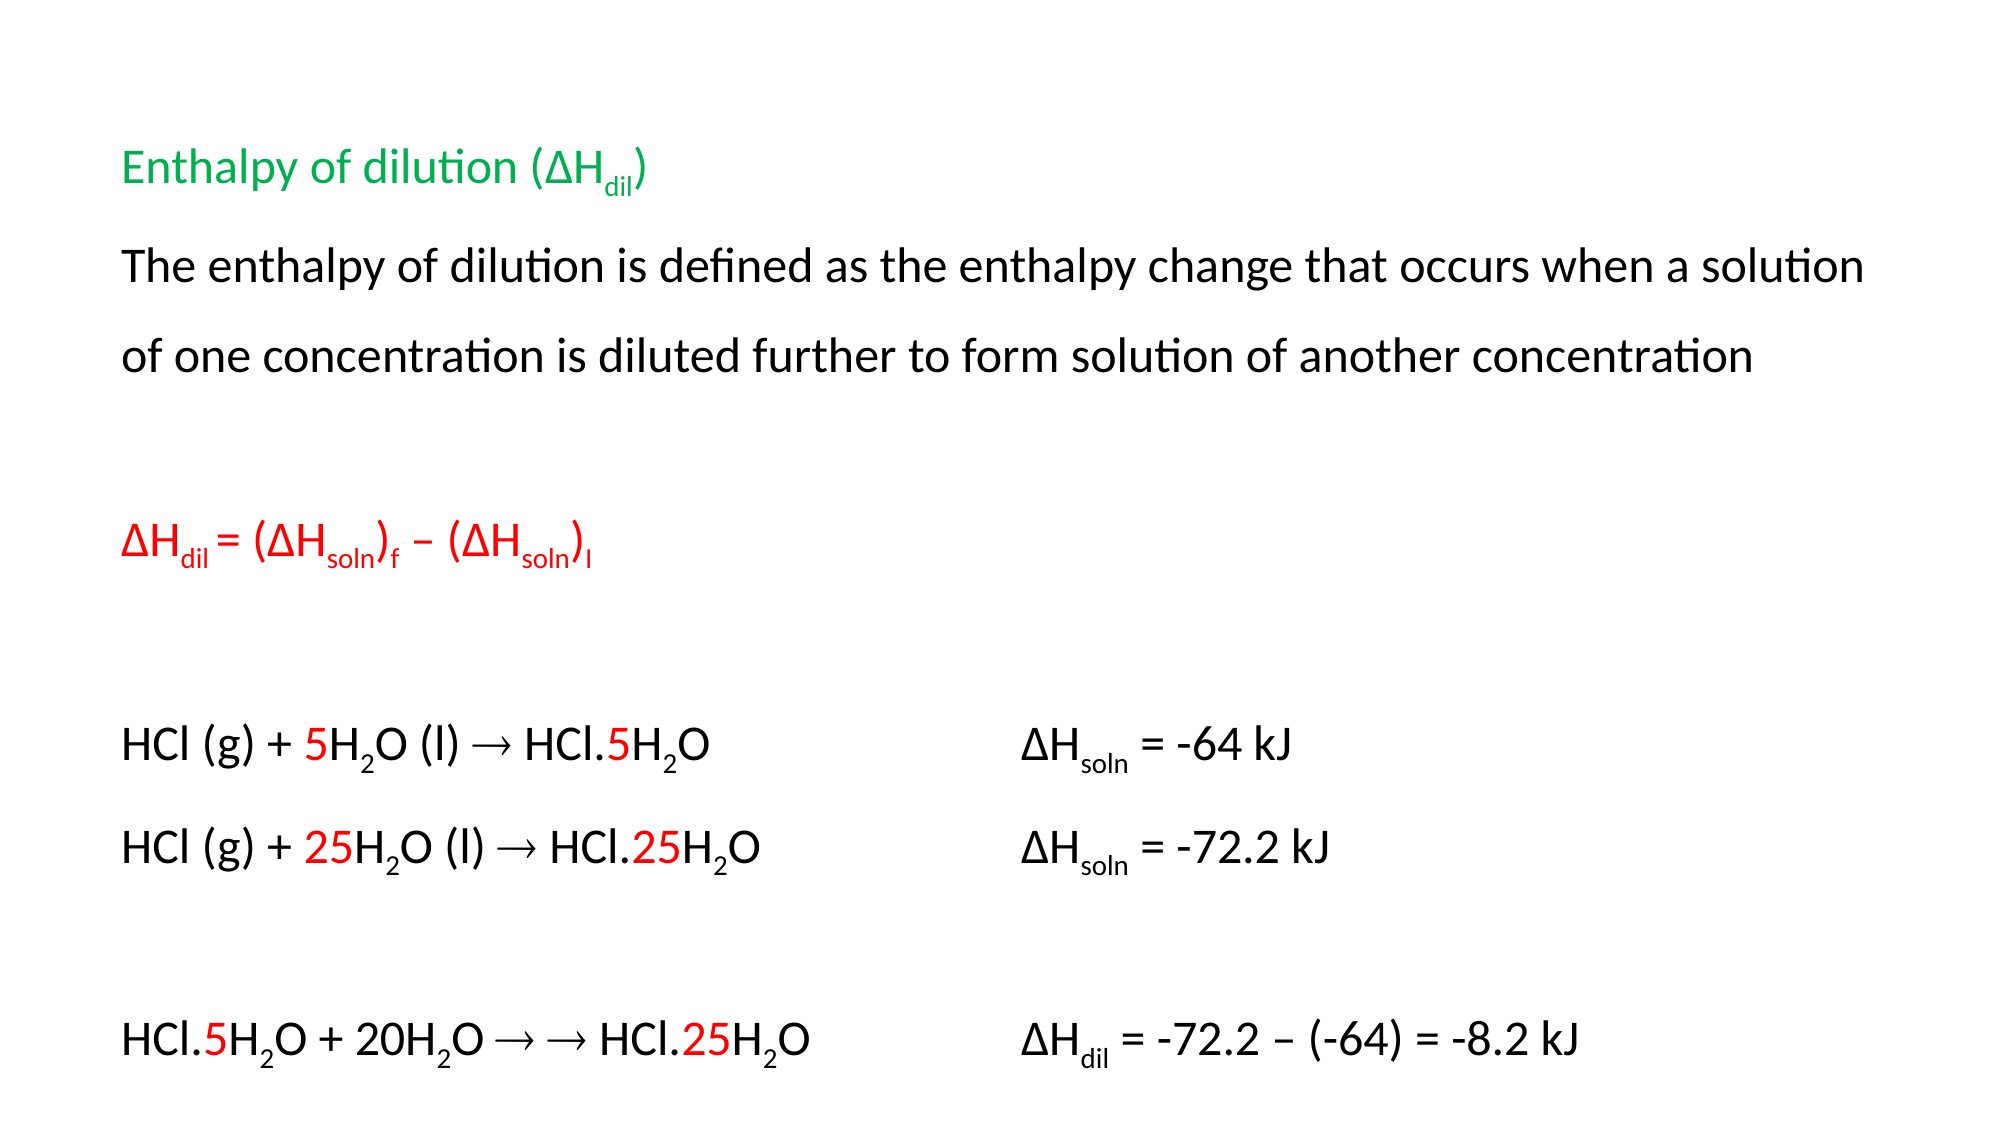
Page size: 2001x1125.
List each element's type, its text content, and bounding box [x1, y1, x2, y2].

text_box Enthalpy of dilution (∆Hdil) The enthalpy of dilution is defined as the enthalpy change that occurs when a solution of one concentration is diluted further to form solution of another concentration ∆Hdil = (∆Hsoln)f – (∆Hsoln)I HCl (g) + 5H2O (l)  HCl.5H2O ∆Hsoln = -64 kJ HCl (g) + 25H2O (l)  HCl.25H2O ∆Hsoln = -72.2 kJ HCl.5H2O + 20H2O   HCl.25H2O ∆Hdil = -72.2 – (-64) = -8.2 kJ [106, 92, 1926, 1082]
